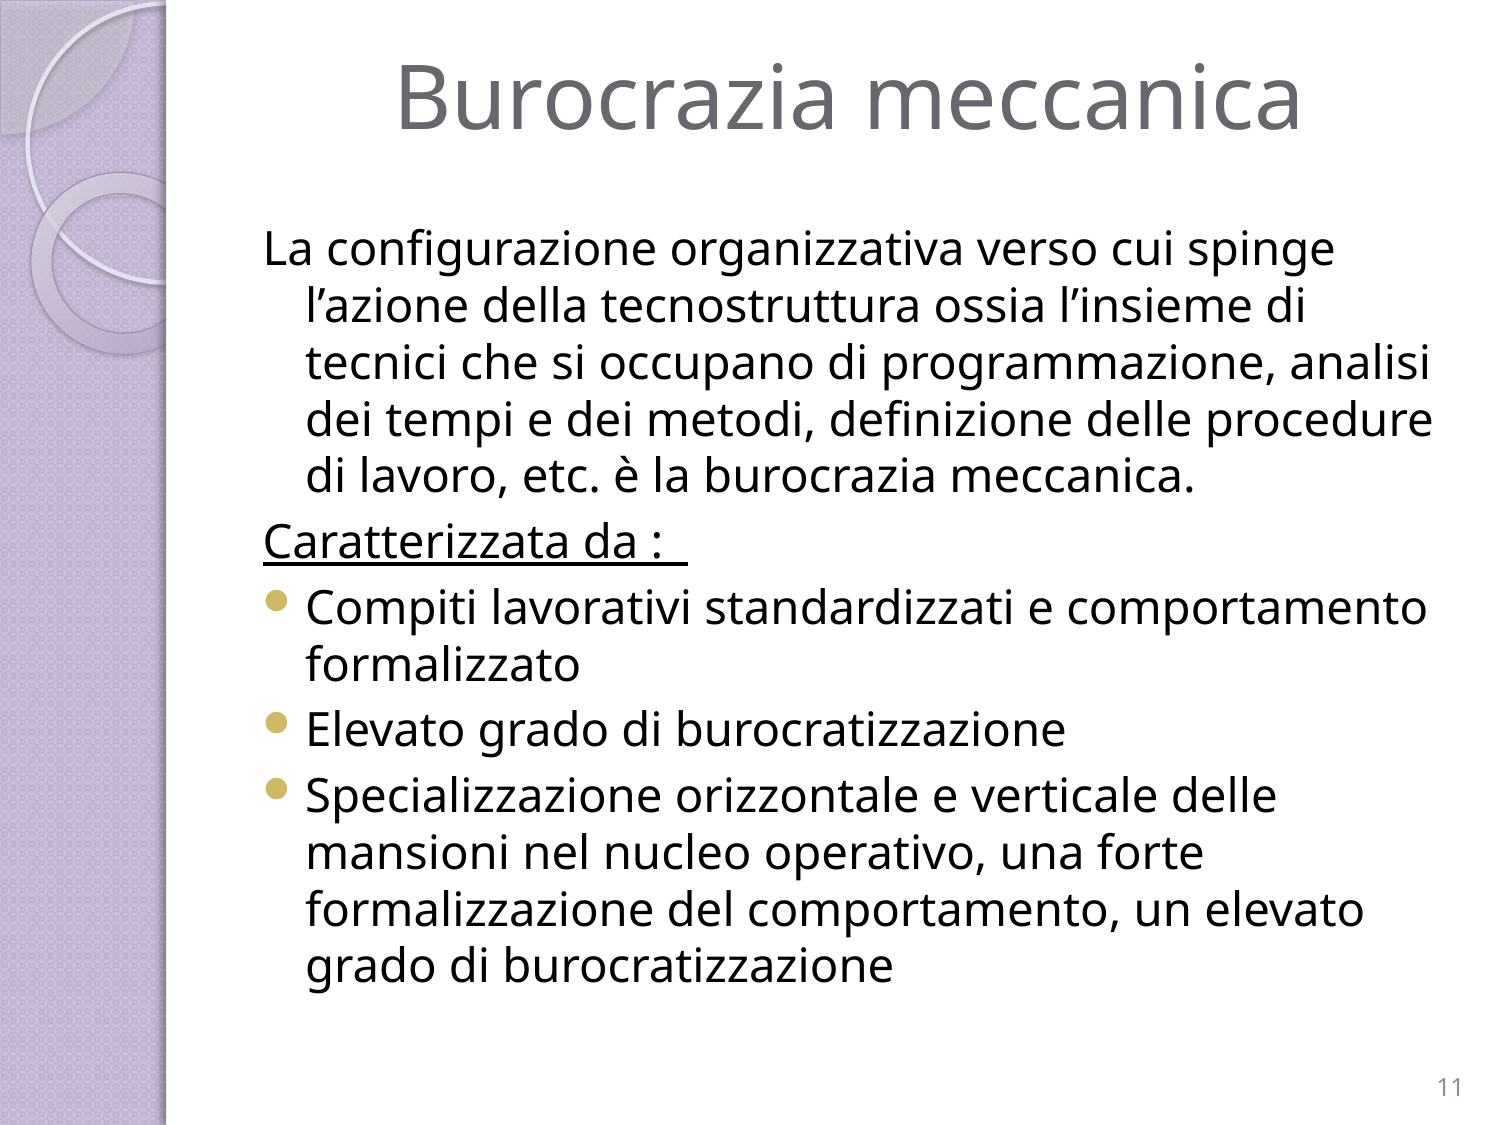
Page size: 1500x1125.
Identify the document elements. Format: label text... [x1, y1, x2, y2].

title Burocrazia meccanica [234, 0, 1465, 188]
list La configurazione organizzativa verso cui spinge l’azione della tecnostruttura ossia l’insieme di tecnici che si occupano di programmazione, analisi dei tempi e dei metodi, definizione delle procedure di lavoro, etc. è la burocrazia meccanica. Caratterizzata da : Compiti lavorativi standardizzati e comportamento formalizzato Elevato grado di burocratizzazione Specializzazione orizzontale e verticale delle mansioni nel nucleo operativo, una forte formalizzazione del comportamento, un elevato grado di burocratizzazione [235, 210, 1466, 1025]
slide_number 11 [1413, 1034, 1488, 1113]
